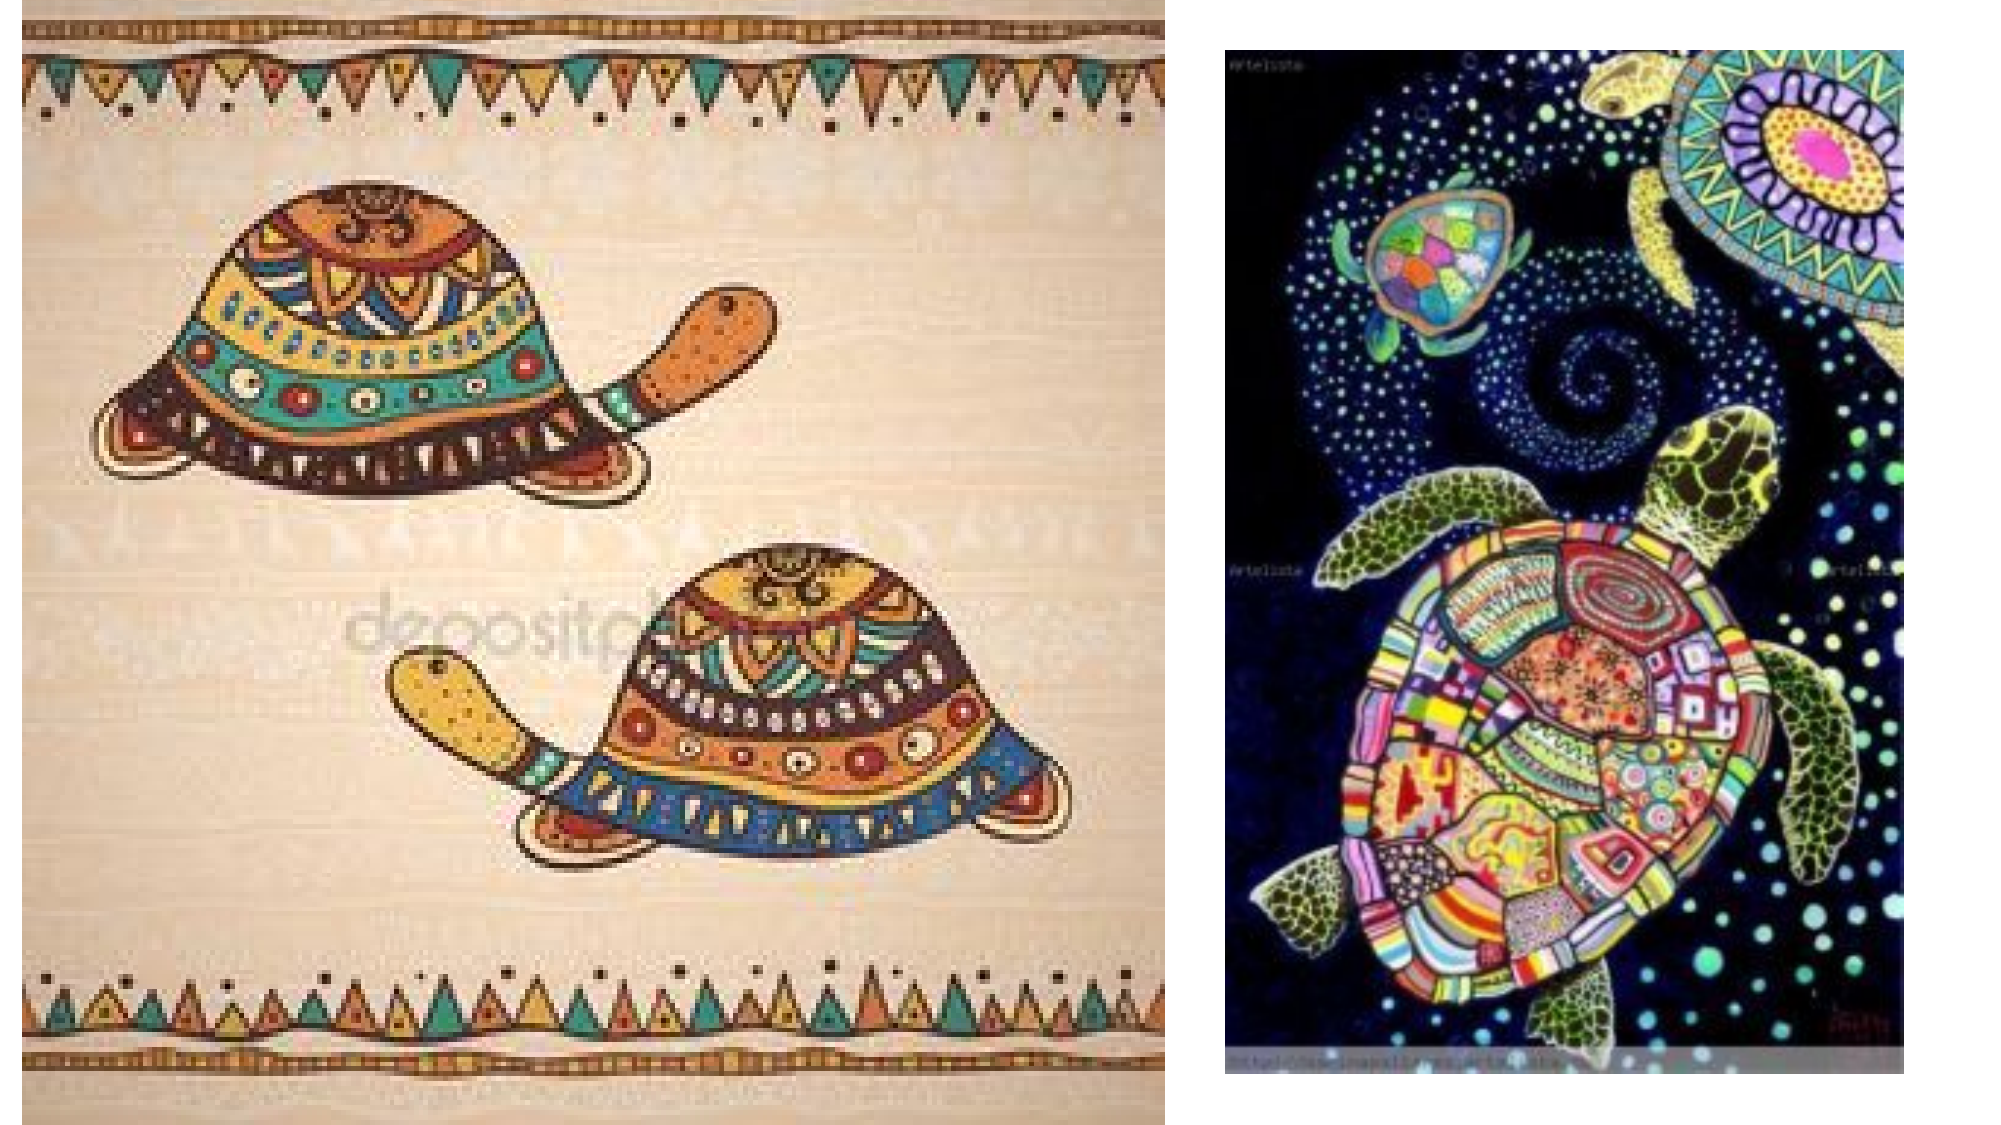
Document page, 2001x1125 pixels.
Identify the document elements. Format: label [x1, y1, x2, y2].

picture [1225, 50, 1904, 1075]
picture [22, 0, 1165, 1125]
